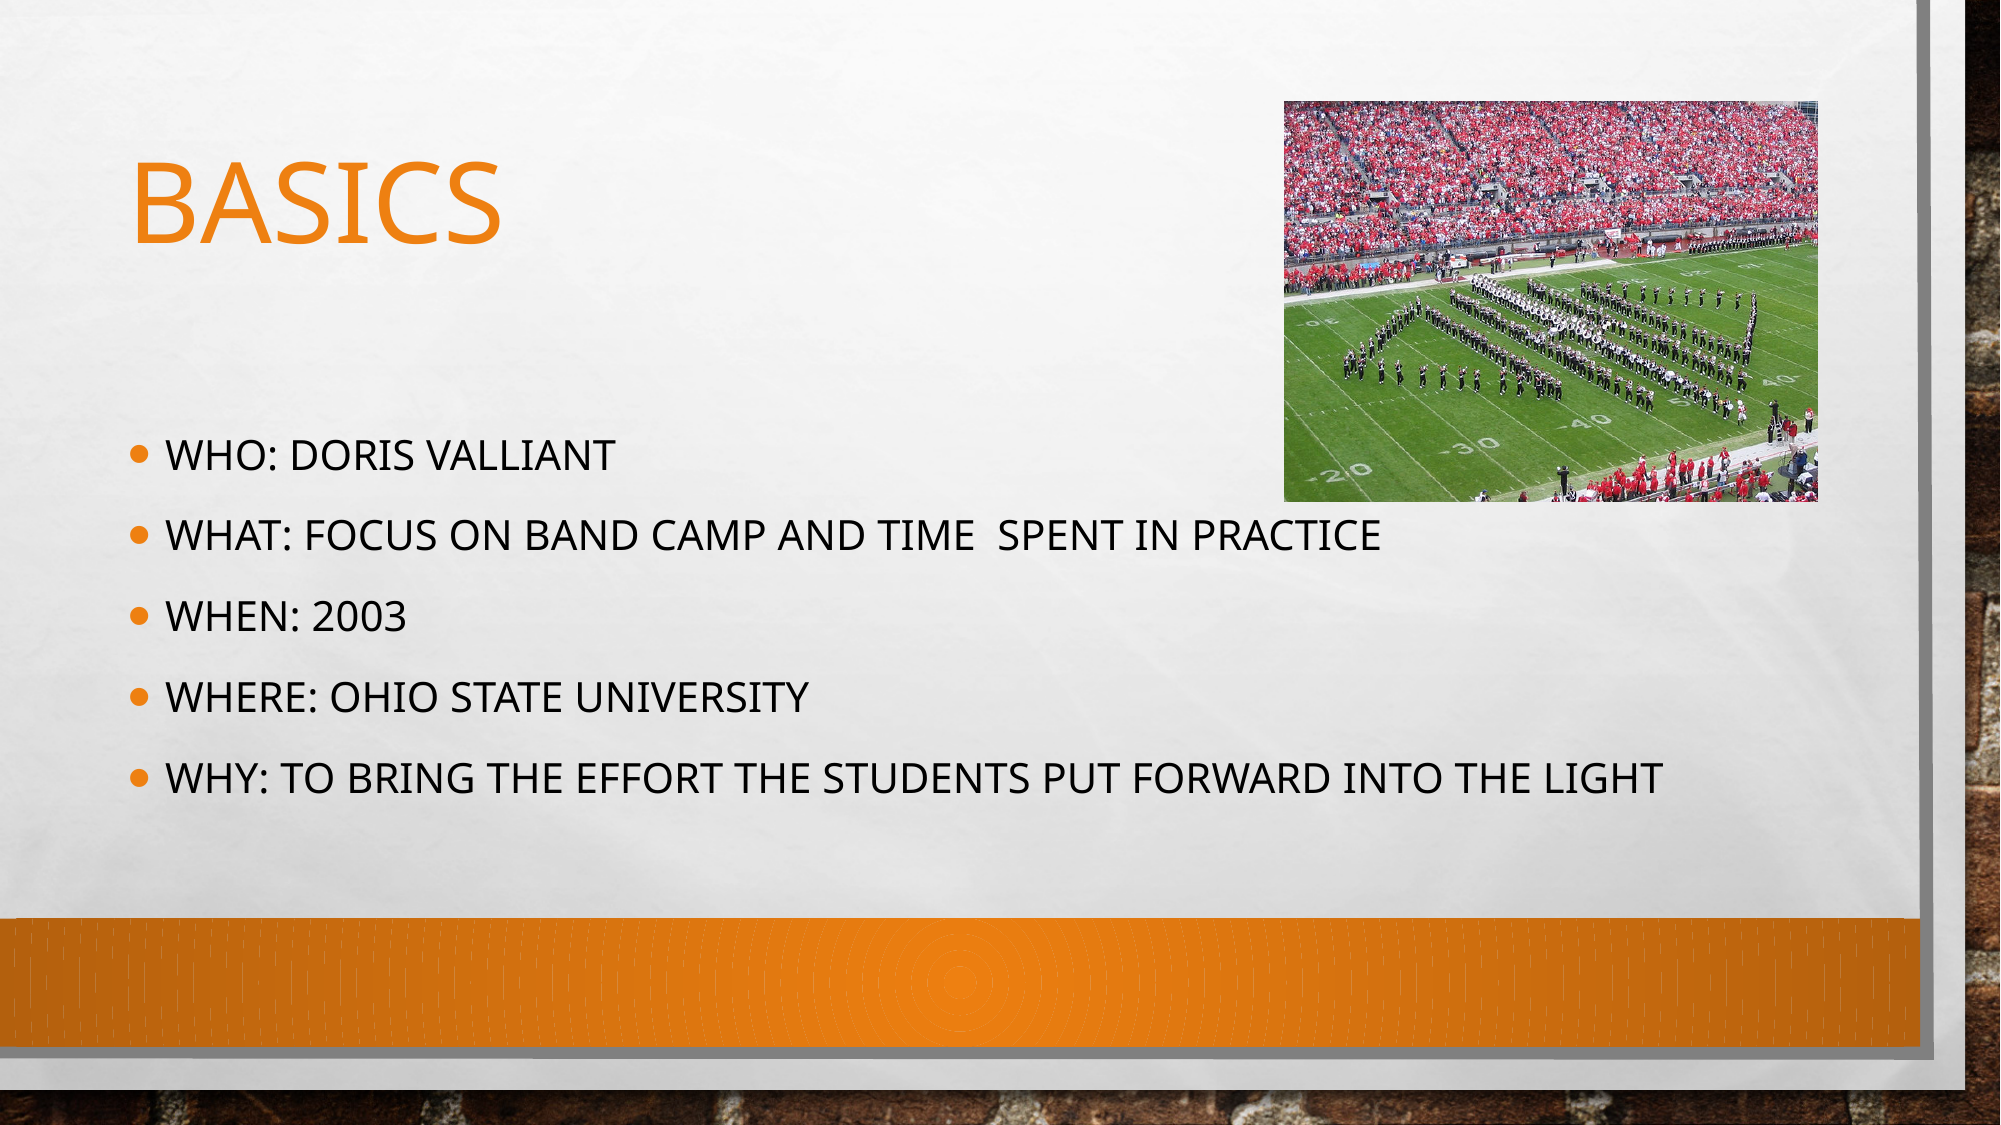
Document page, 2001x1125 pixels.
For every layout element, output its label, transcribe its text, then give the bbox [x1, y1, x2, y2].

picture [0, 0, 2000, 1125]
list Who: Doris Valliant What: Focus on band camp and time spent in practice When: 2003 Where: Ohio state university Why: To bring the effort the students put forward into the light [112, 338, 1818, 882]
title Basics [112, 112, 1284, 302]
picture [1284, 101, 1818, 502]
